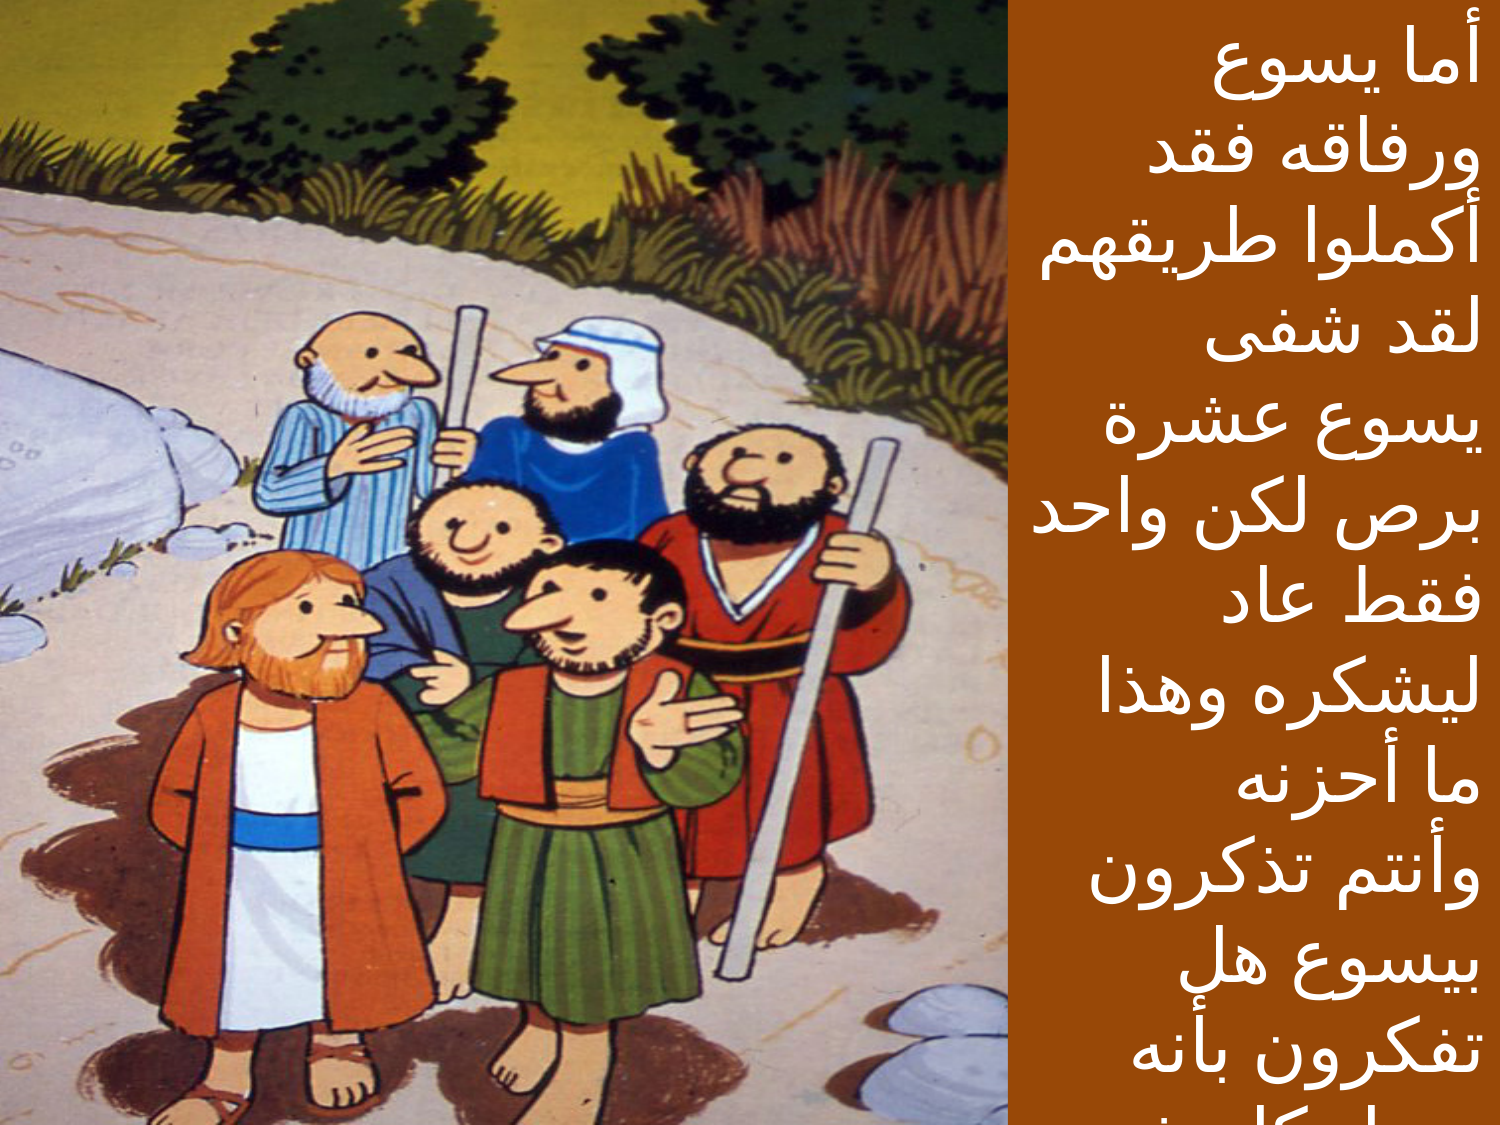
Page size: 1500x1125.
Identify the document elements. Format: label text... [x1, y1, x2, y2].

text_box أما يسوع ورفاقه فقد أكملوا طريقهم لقد شفى يسوع عشرة برص لكن واحد فقط عاد ليشكره وهذا ما أحزنه وأنتم تذكرون بيسوع هل تفكرون بأنه يعمل كل شيء من أجلكم ؟ هل تفكرون بشكره ؟ [1032, 0, 1500, 1125]
picture [0, 0, 1032, 1125]
